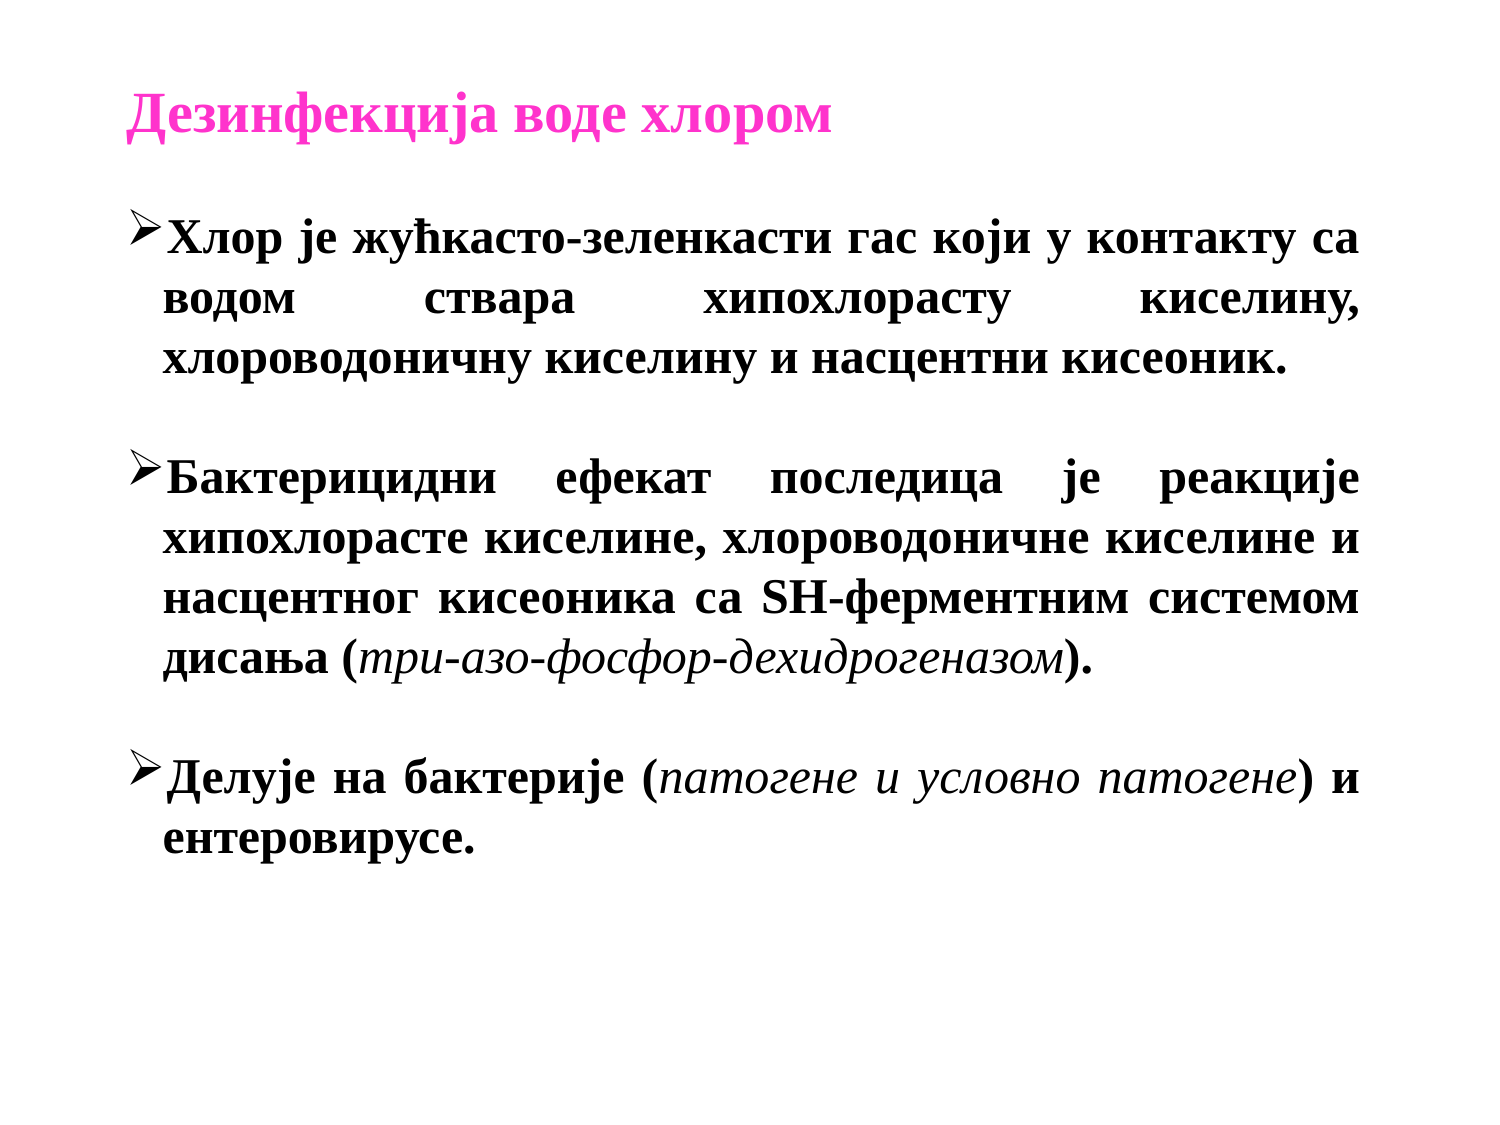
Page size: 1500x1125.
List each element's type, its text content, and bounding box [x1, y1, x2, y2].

text_box Дезинфекција воде хлором Хлор је жућкасто-зеленкасти гас који у контакту са водом ствара хипохлорасту киселину, хлороводоничну киселину и насцентни кисеоник. Бактерицидни ефекат последица je реакције хипохлорасте киселине, хлороводоничне киселине и насцентног кисеоника са SH-ферментним системом дисања (три-азо-фосфор-дехидрогеназом). Делује на бактерије (патогене и условно патогене) и ентеровирусе. [112, 66, 1375, 872]
